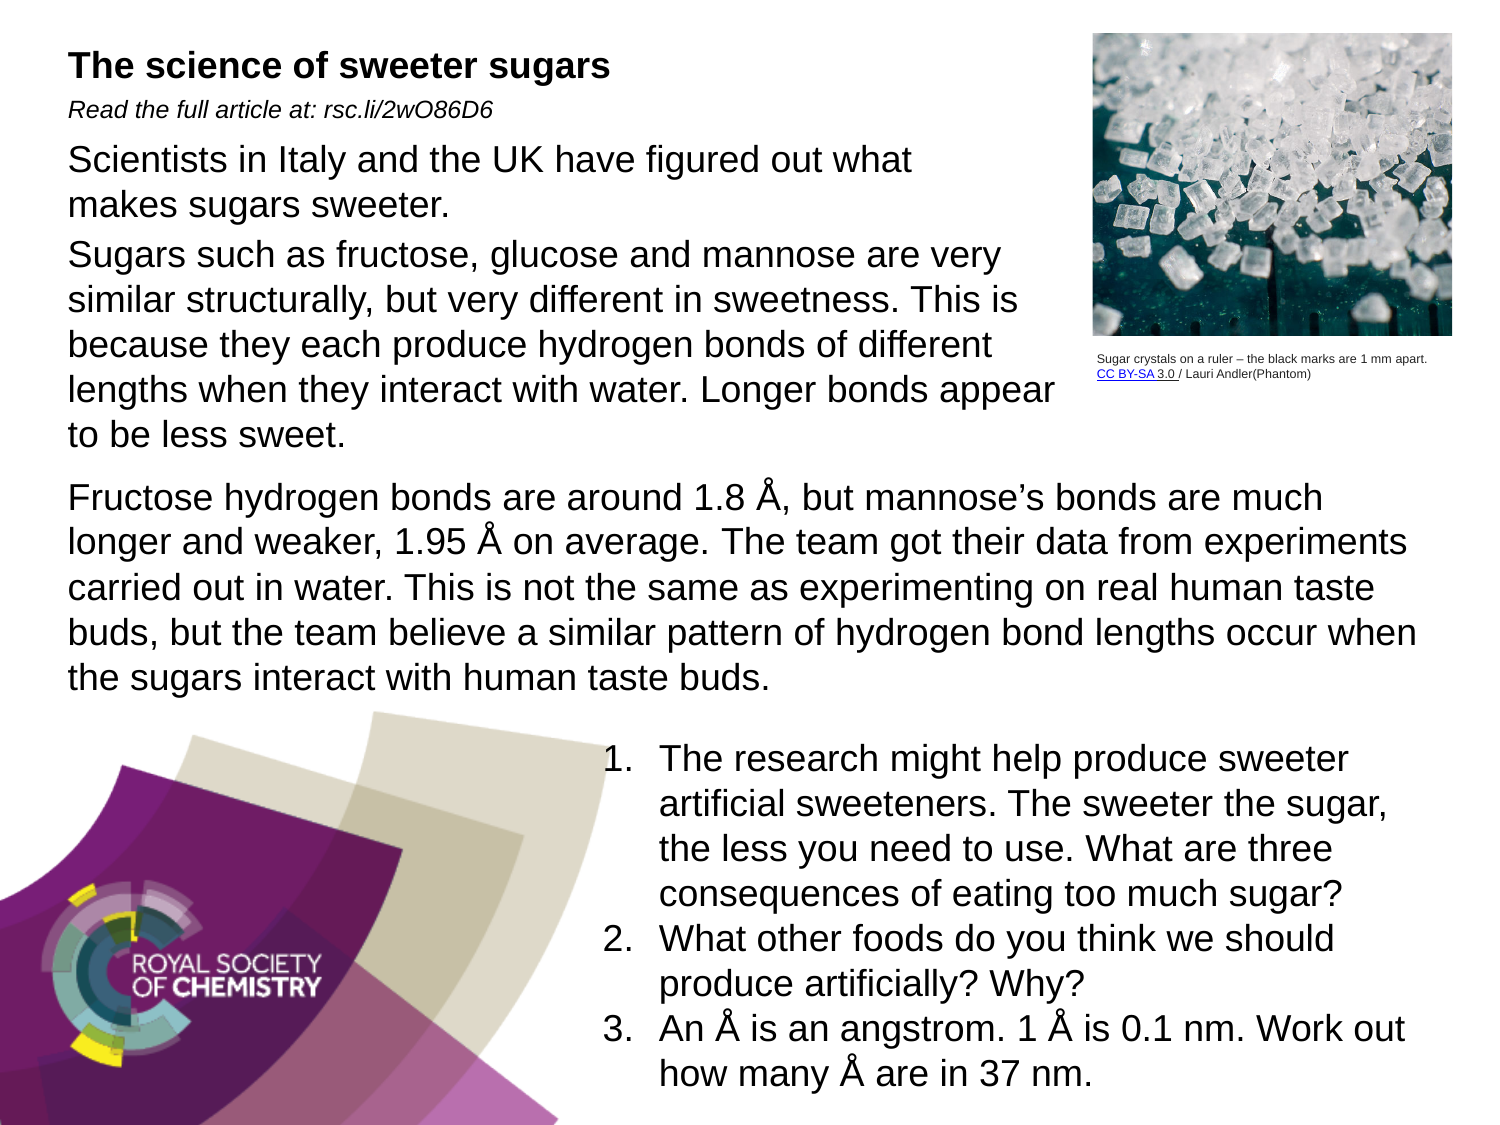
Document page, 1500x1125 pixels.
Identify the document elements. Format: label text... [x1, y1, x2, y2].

text_box Scientists in Italy and the UK have figured out what makes sugars sweeter. [53, 127, 1022, 222]
text_box Sugars such as fructose, glucose and mannose are very similar structurally, but very different in sweetness. This is because they each produce hydrogen bonds of different lengths when they interact with water. Longer bonds appear to be less sweet. [53, 222, 1081, 463]
text_box Sugar crystals on a ruler – the black marks are 1 mm apart. CC BY-SA 3.0 / Lauri Andler(Phantom) [1082, 343, 1453, 389]
text_box The research might help produce sweeter artificial sweeteners. The sweeter the sugar, the less you need to use. What are three consequences of eating too much sugar? What other foods do you think we should produce artificially? Why? An Å is an angstrom. 1 Å is 0.1 nm. Work out how many Å are in 37 nm. [587, 726, 1456, 1125]
text_box Read the full article at: rsc.li/2wO86D6 [53, 86, 585, 127]
text_box The science of sweeter sugars [53, 33, 786, 94]
picture [0, 3, 1500, 1125]
text_box Fructose hydrogen bonds are around 1.8 Å, but mannose’s bonds are much longer and weaker, 1.95 Å on average. The team got their data from experiments carried out in water. This is not the same as experimenting on real human taste buds, but the team believe a similar pattern of hydrogen bond lengths occur when the sugars interact with human taste buds. [53, 465, 1453, 705]
